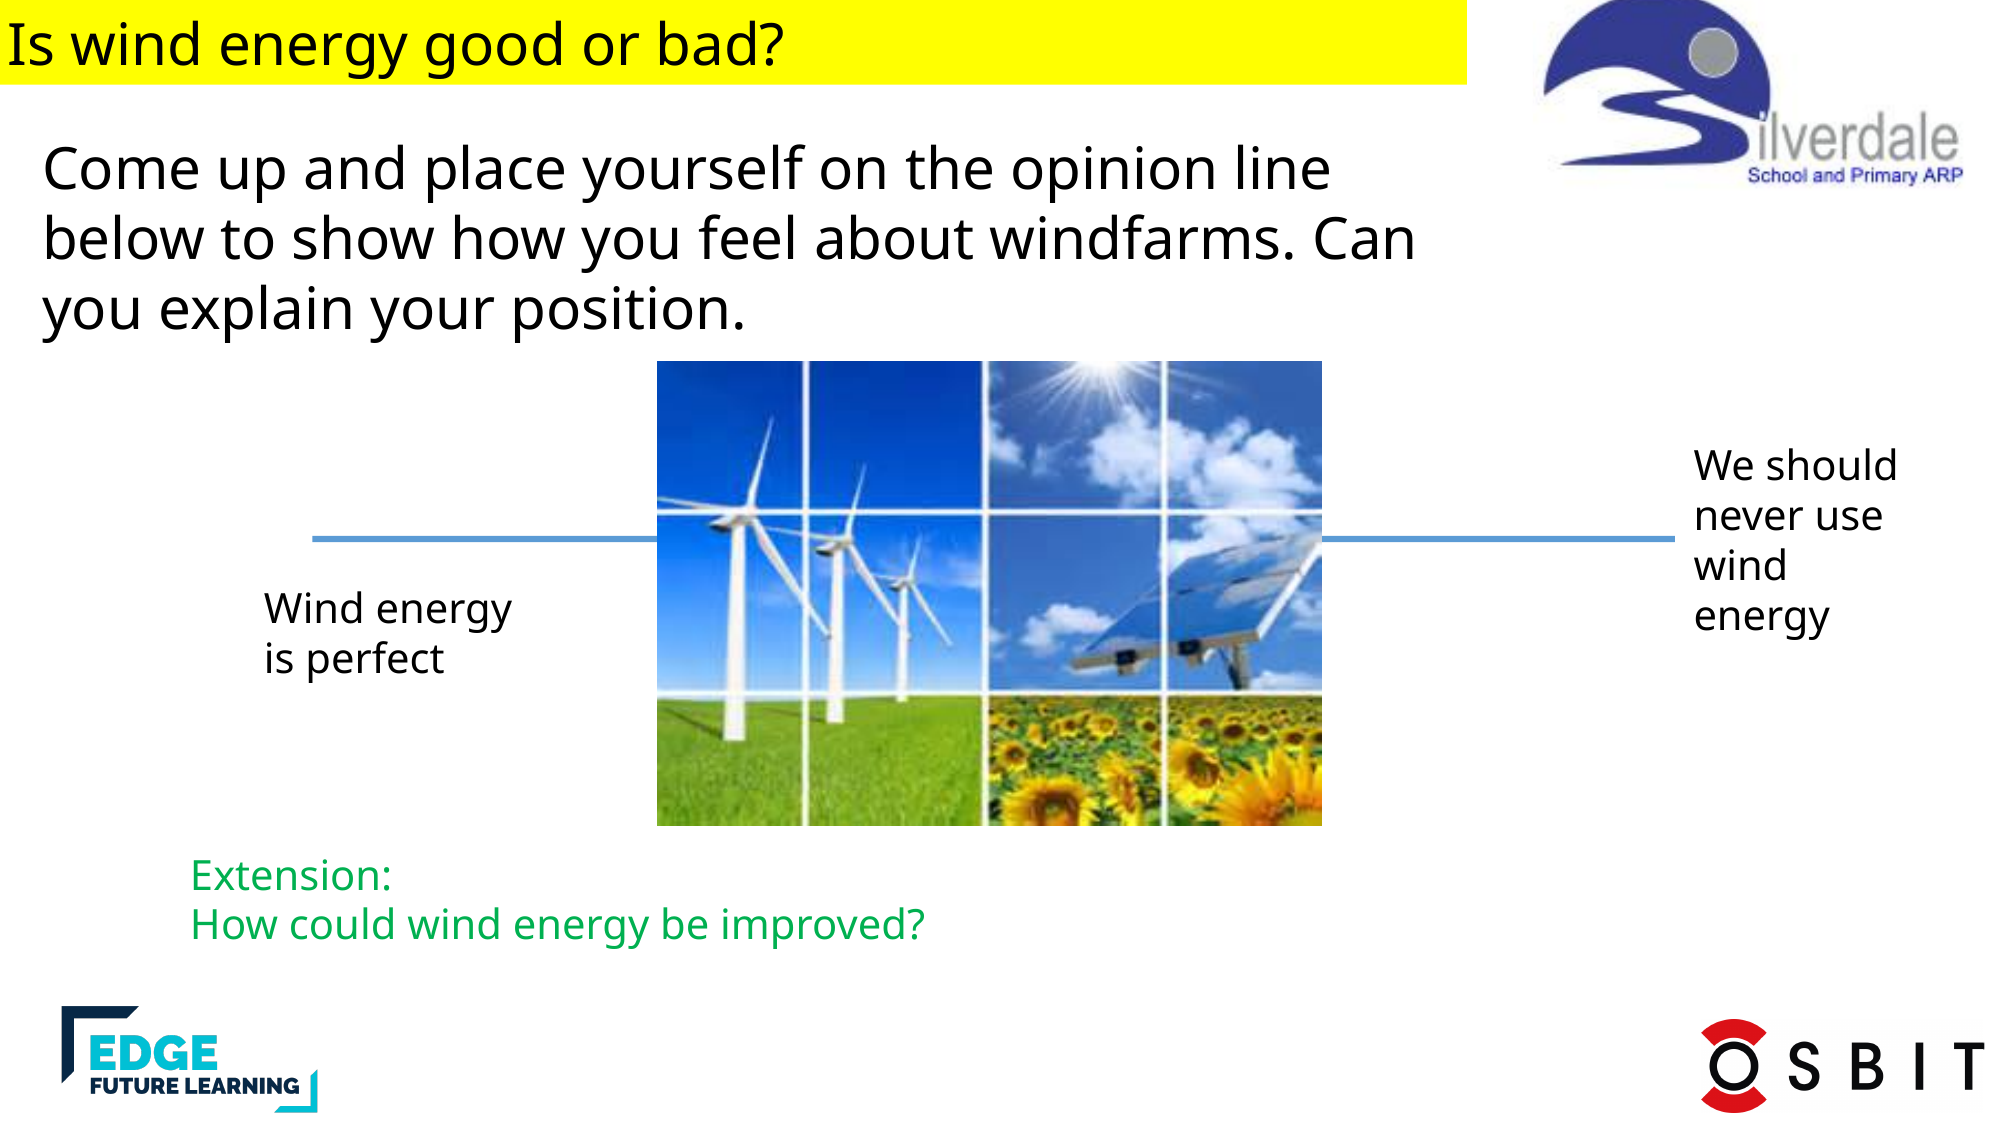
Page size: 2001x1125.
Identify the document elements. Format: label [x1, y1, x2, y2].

text_box [0, 0, 2000, 1125]
picture [20, 958, 330, 1125]
